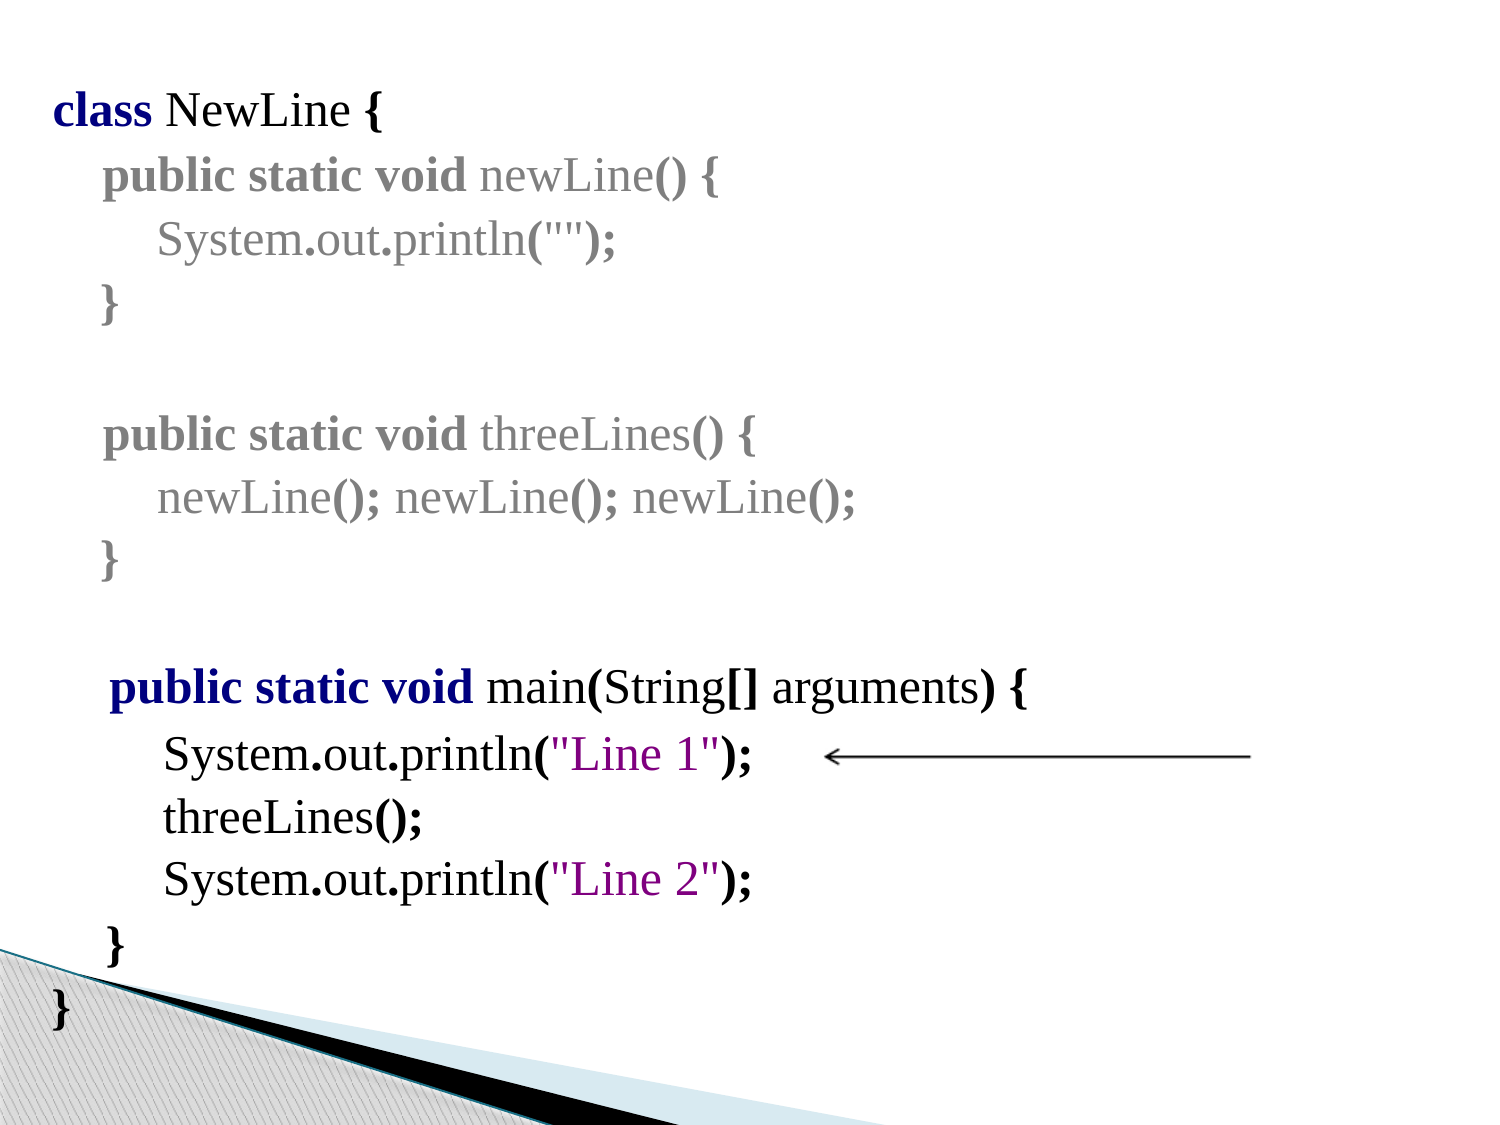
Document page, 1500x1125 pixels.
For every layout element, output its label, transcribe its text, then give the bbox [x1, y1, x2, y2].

text_box } [99, 284, 133, 337]
text_box System.out.println("Line 1"); threeLines(); [162, 735, 755, 851]
text_box System.out.println("Line 2"); [162, 860, 755, 912]
picture [823, 746, 1253, 767]
text_box class NewLine { [52, 91, 384, 144]
text_box public static void threeLines() { newLine(); newLine(); newLine(); [102, 415, 871, 531]
text_box } } [51, 926, 126, 1042]
text_box public static void newLine() { [102, 156, 733, 208]
text_box System.out.println(""); [156, 220, 631, 273]
text_box } [99, 540, 133, 592]
text_box public static void main(String[] arguments) { [109, 669, 1029, 721]
